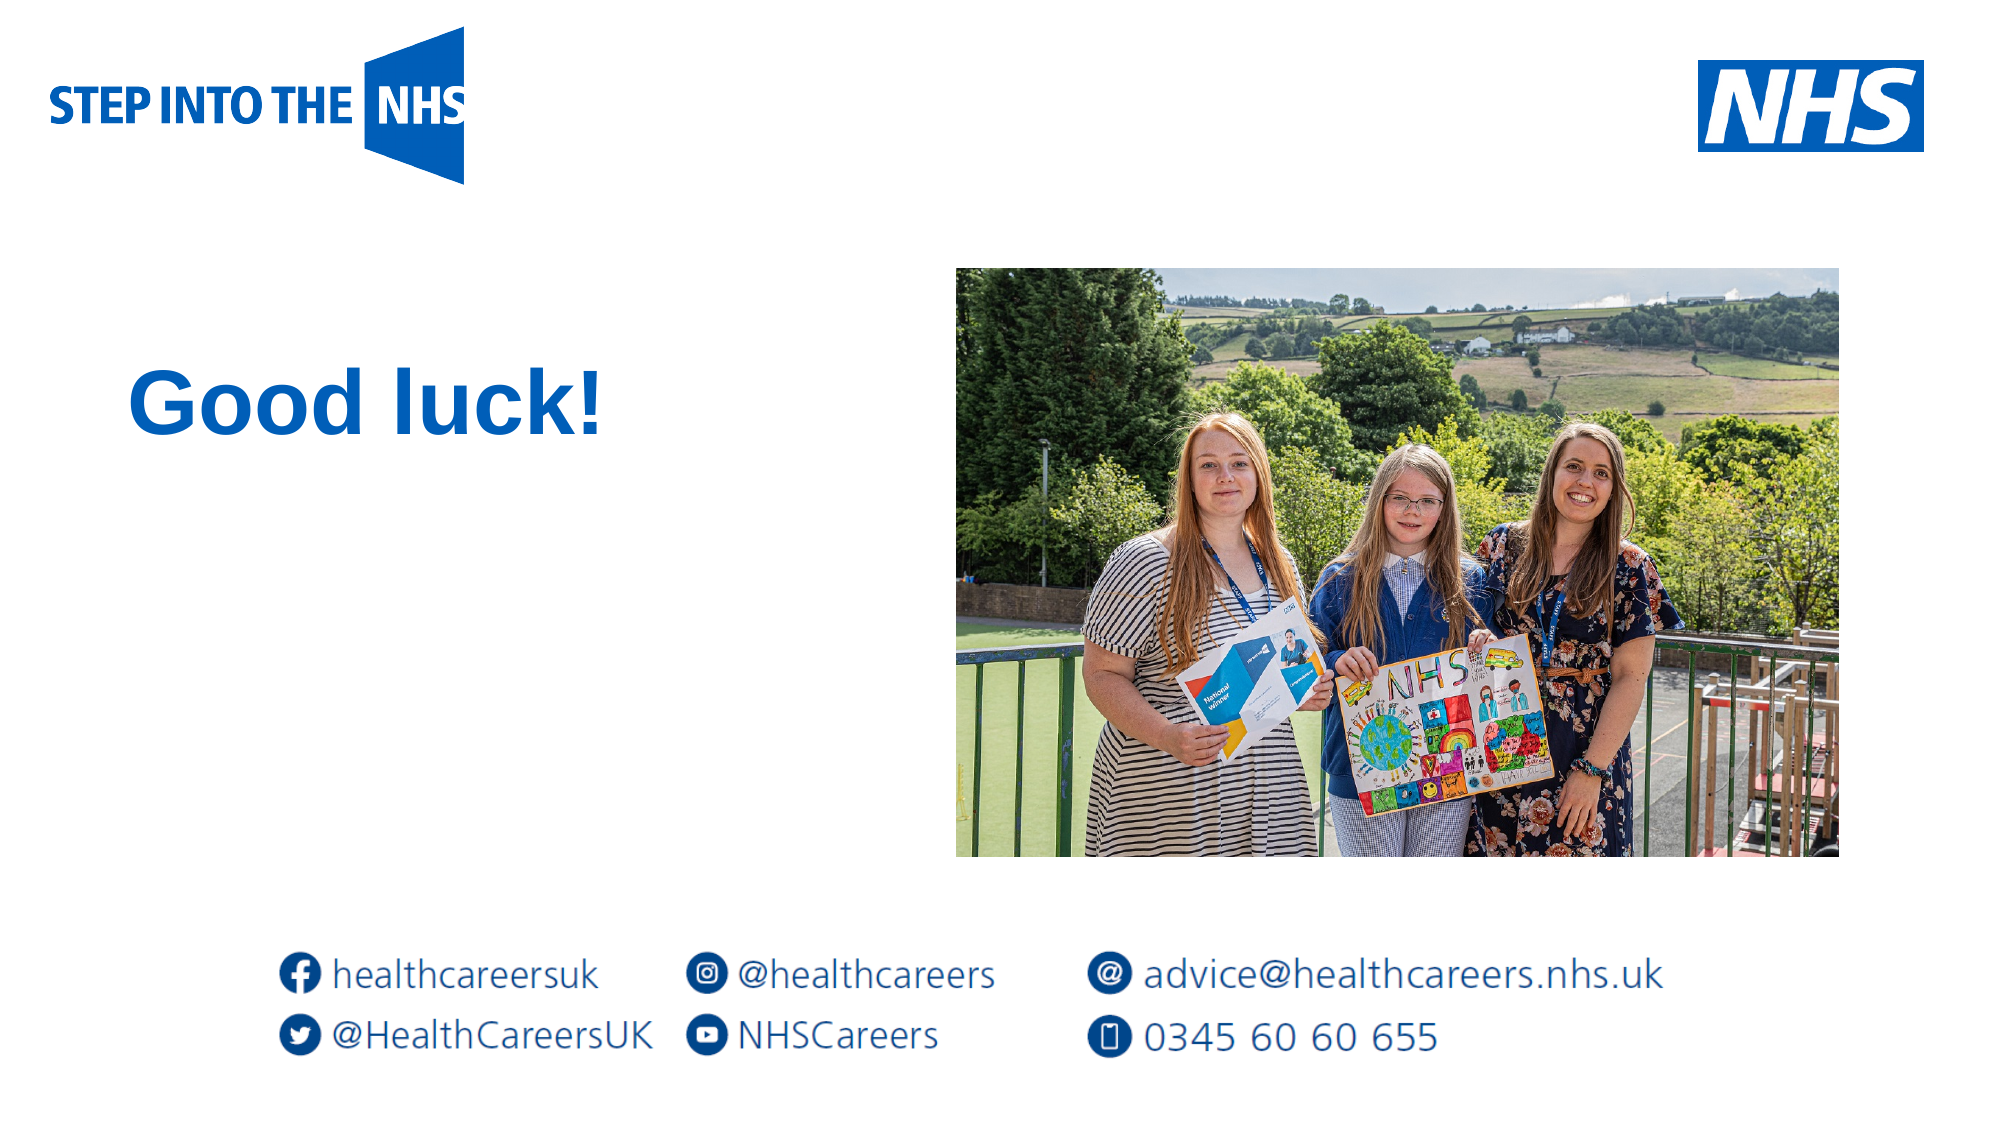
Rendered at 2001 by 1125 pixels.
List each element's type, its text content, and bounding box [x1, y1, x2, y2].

picture [956, 268, 1839, 857]
list Good luck! [112, 235, 1912, 835]
picture [50, 26, 464, 185]
picture [1066, 946, 1681, 1071]
picture [249, 946, 1030, 1069]
picture [1697, 60, 1924, 152]
